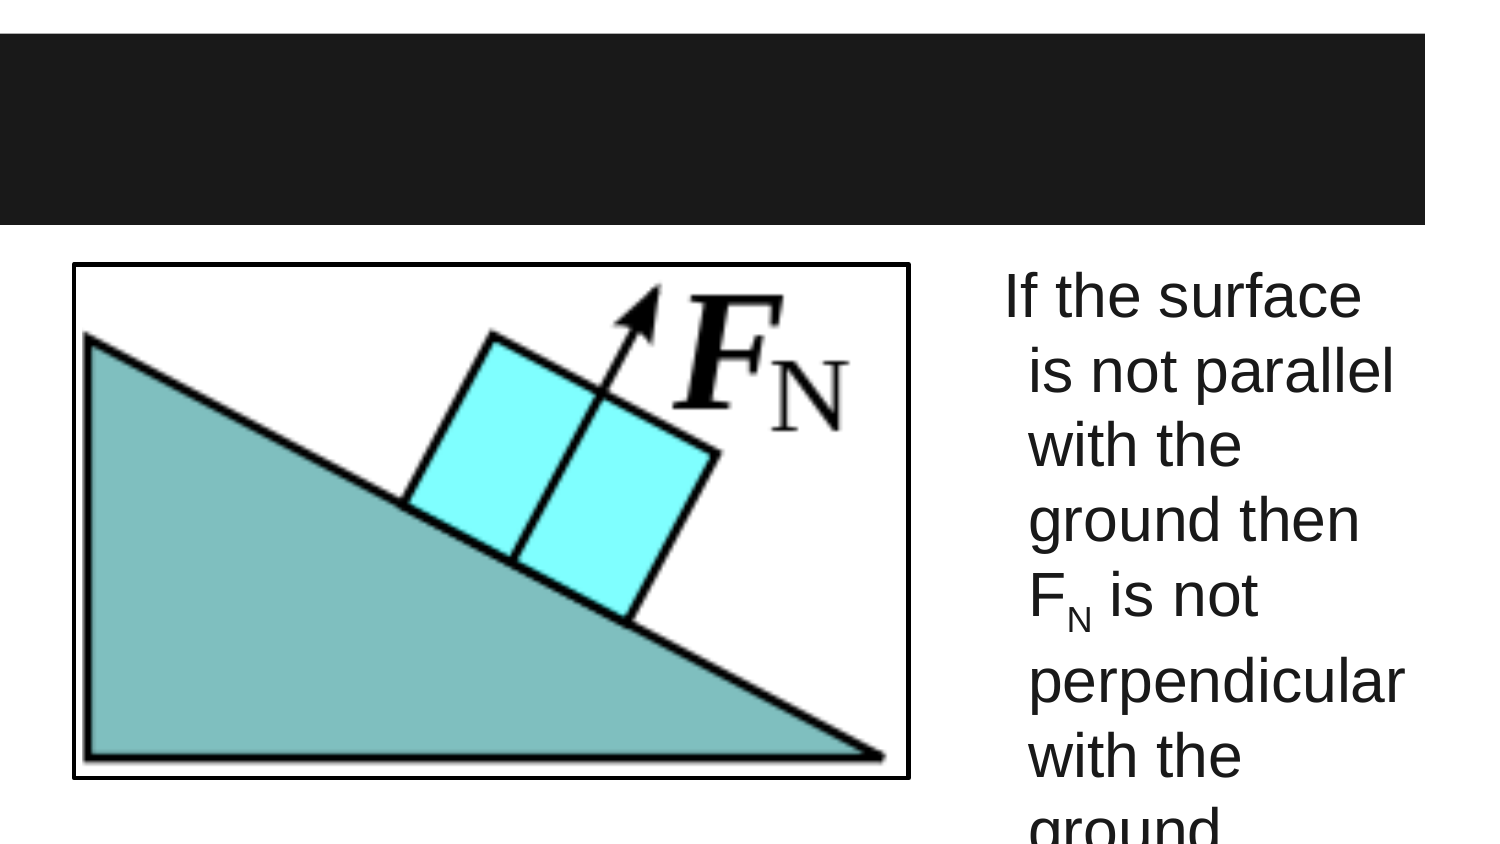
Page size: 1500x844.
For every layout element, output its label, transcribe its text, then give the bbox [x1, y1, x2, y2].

picture [81, 277, 892, 770]
text_box [74, 264, 909, 779]
list If the surface is not parallel with the ground then FN is not perpendicular with the ground [957, 239, 1425, 808]
